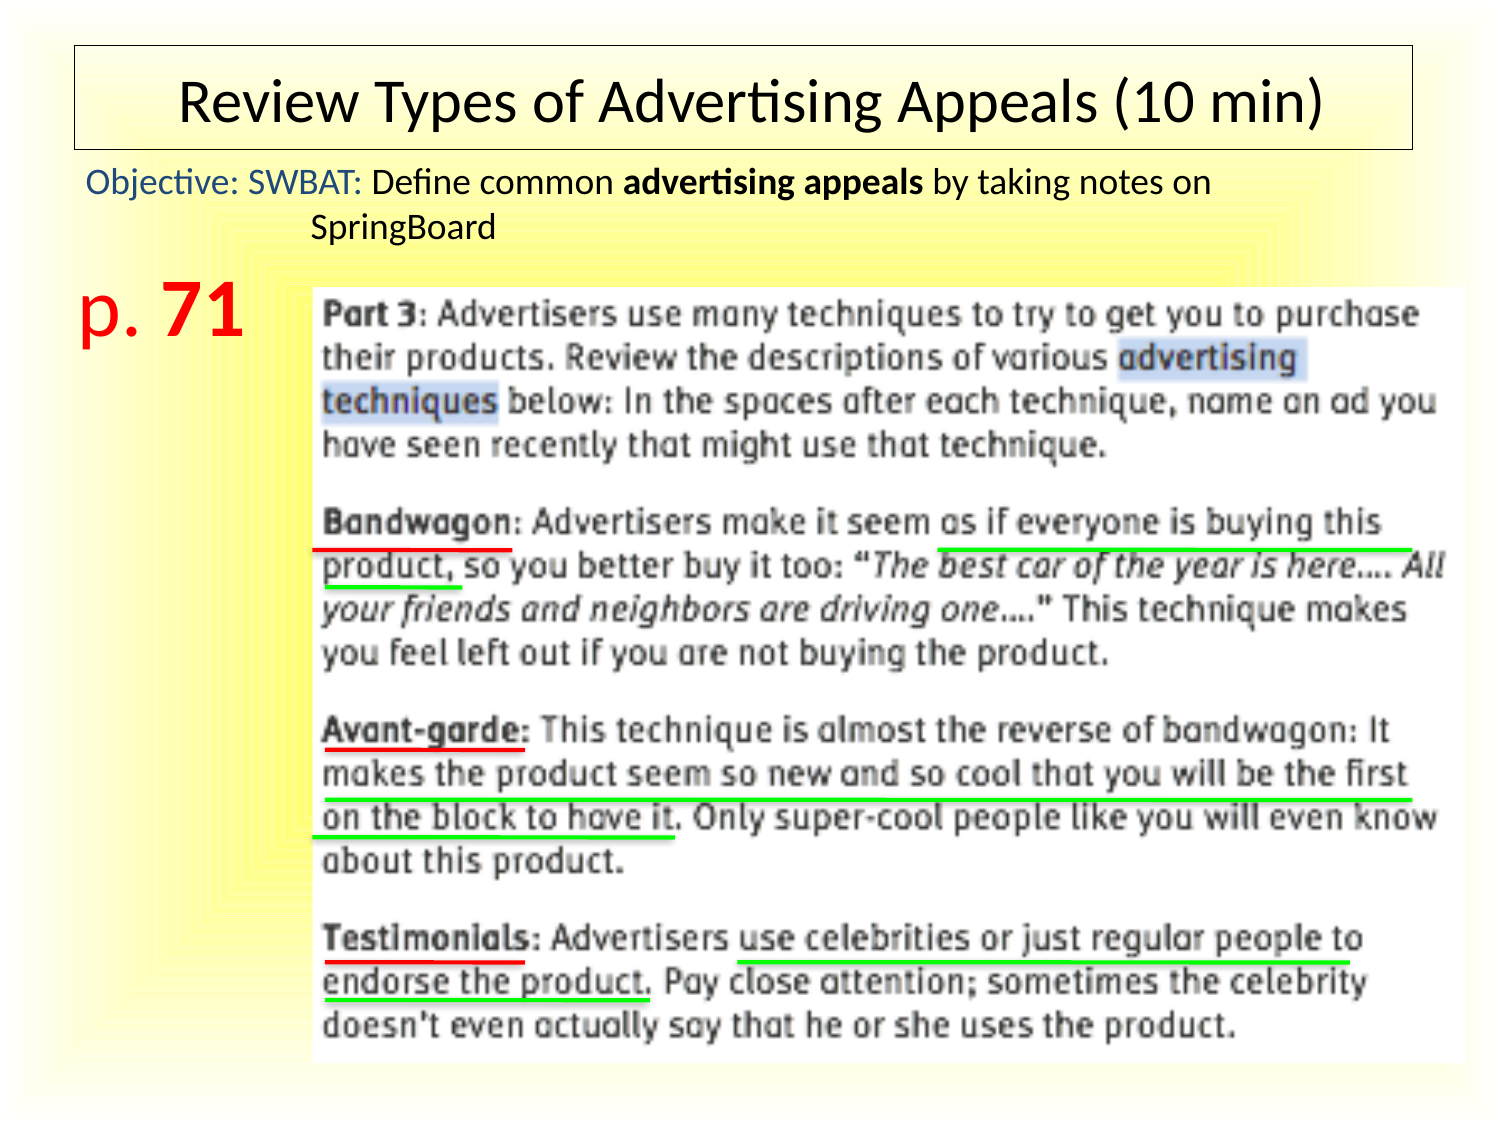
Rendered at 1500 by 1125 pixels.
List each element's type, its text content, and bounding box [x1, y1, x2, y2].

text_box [324, 961, 1351, 1001]
text_box p. 71 [62, 245, 313, 361]
text_box Objective: SWBAT: Define common advertising appeals by taking notes on SpringBoard [70, 149, 1413, 255]
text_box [324, 549, 1413, 588]
text_box Review Types of Advertising Appeals (10 min) [74, 45, 1413, 149]
picture [312, 287, 1467, 1063]
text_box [312, 799, 1413, 838]
